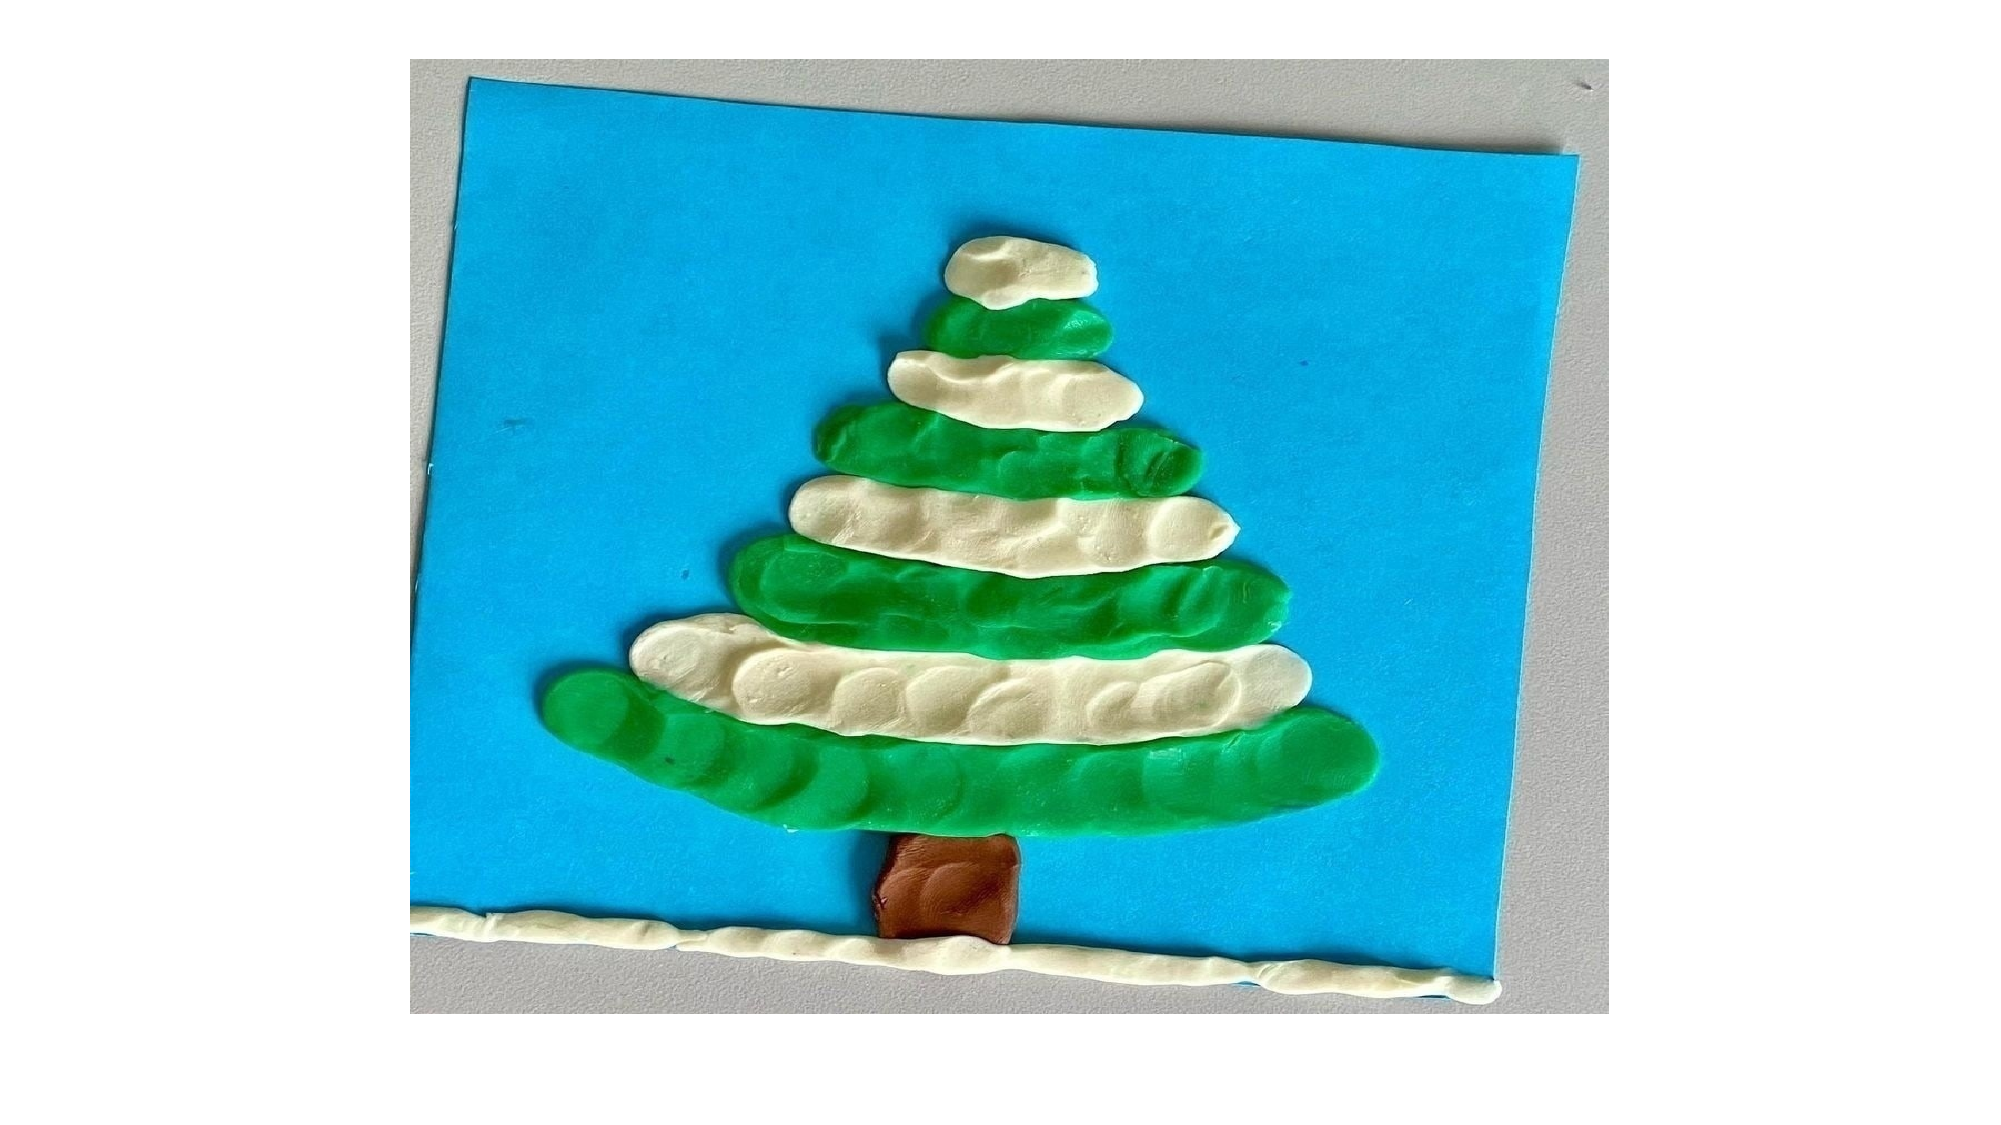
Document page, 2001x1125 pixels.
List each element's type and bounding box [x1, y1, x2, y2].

list [410, 59, 1609, 1014]
